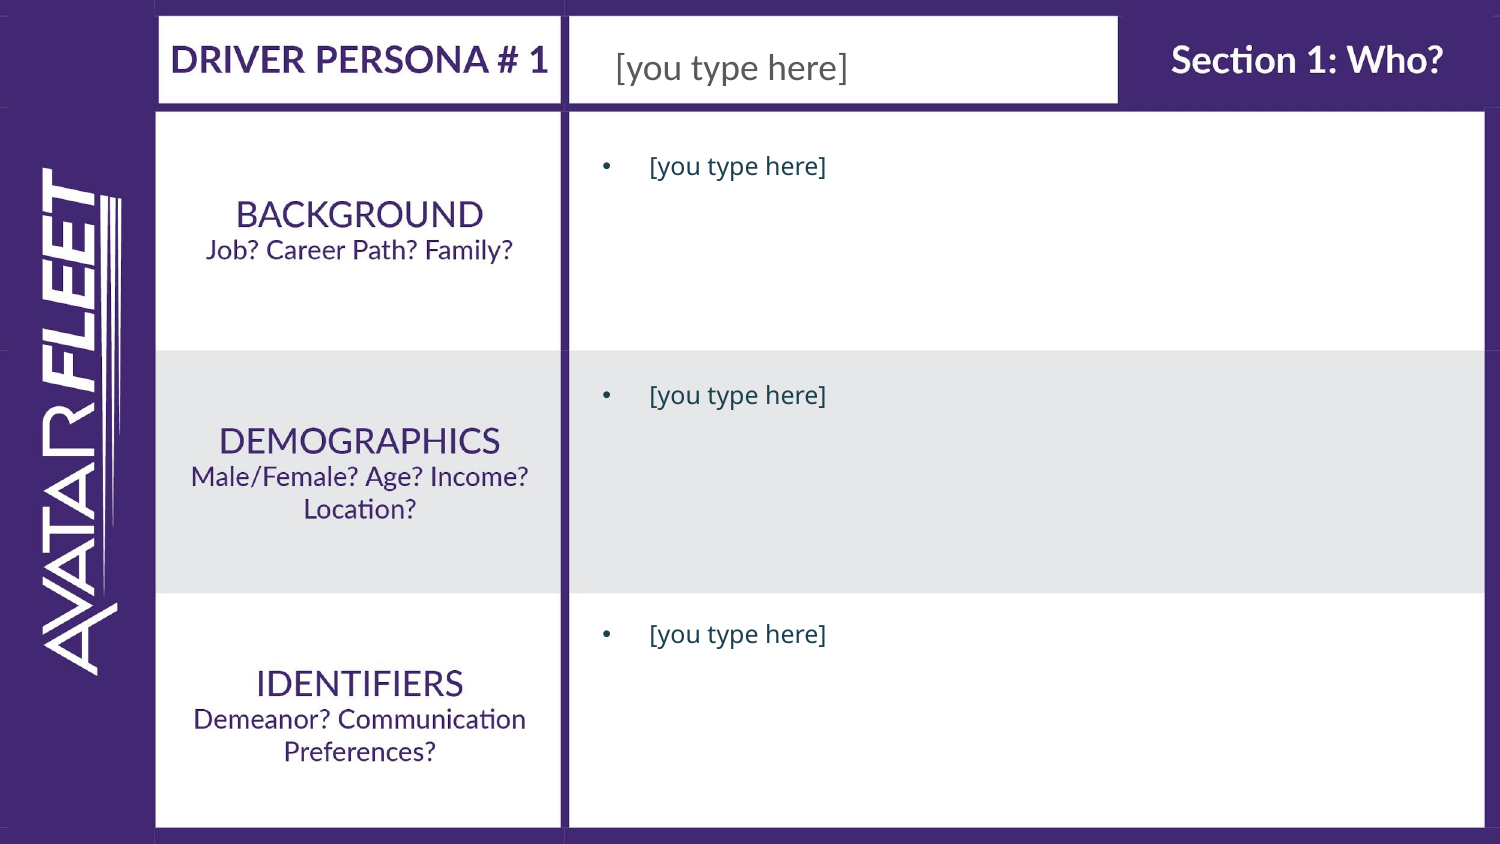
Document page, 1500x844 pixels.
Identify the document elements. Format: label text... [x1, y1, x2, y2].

text_box [you type here] [587, 363, 1425, 417]
text_box [you type here] [587, 602, 1425, 656]
text_box [you type here] [599, 35, 1063, 97]
picture [0, 0, 1500, 844]
text_box [you type here] [587, 134, 1425, 188]
